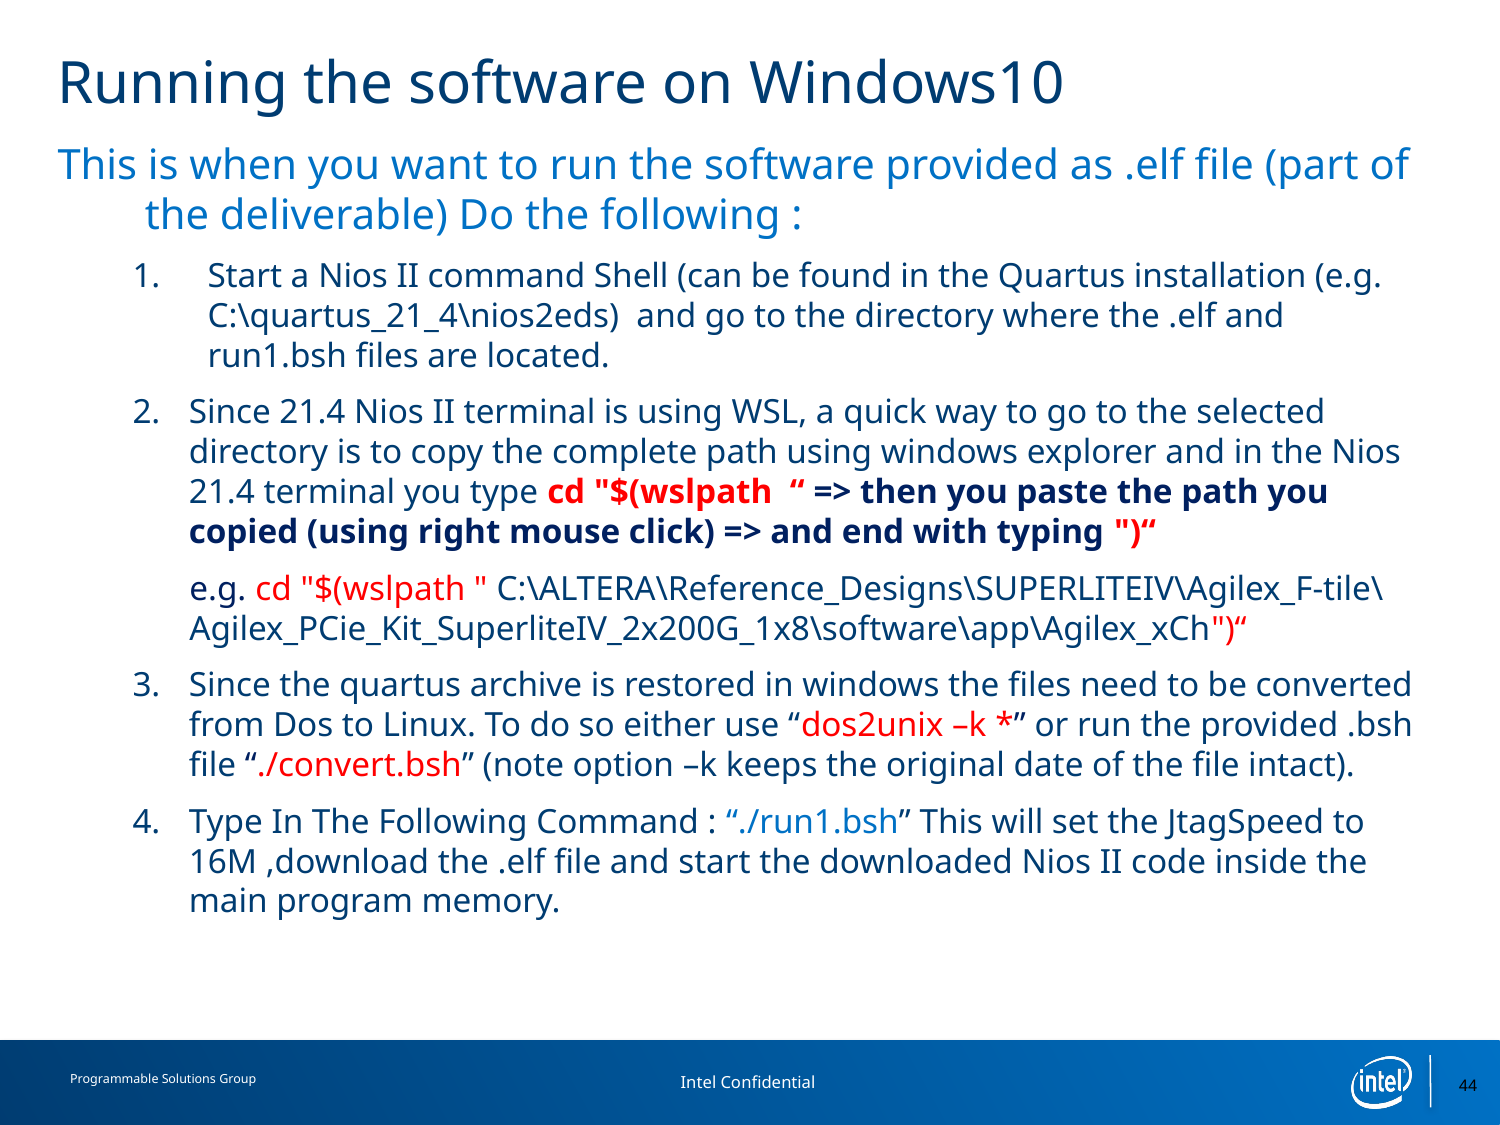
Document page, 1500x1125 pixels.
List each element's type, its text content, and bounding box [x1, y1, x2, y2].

title Running the software on Windows10 [57, 44, 1425, 137]
slide_number 44 [1127, 1055, 1478, 1116]
list This is when you want to run the software provided as .elf file (part of the deliverable) Do the following : Start a Nios II command Shell (can be found in the Quartus installation (e.g. C:\quartus_21_4\nios2eds) and go to the directory where the .elf and run1.bsh files are located. Since 21.4 Nios II terminal is using WSL, a quick way to go to the selected directory is to copy the complete path using windows explorer and in the Nios 21.4 terminal you type cd "$(wslpath “ => then you paste the path you copied (using right mouse click) => and end with typing ")“ e.g. cd "$(wslpath " C:\ALTERA\Reference_Designs\SUPERLITEIV\Agilex_F-tile\Agilex_PCie_Kit_SuperliteIV_2x200G_1x8\software\app\Agilex_xCh")“ Since the quartus archive is restored in windows the files need to be converted from Dos to Linux. To do so either use “dos2unix –k *” or run the provided .bsh file “./convert.bsh” (note option –k keeps the original date of the file intact). Type In The Following Command : “./run1.bsh” This will set the JtagSpeed to 16M ,download the .elf file and start the downloaded Nios II code inside the main program memory. [57, 137, 1425, 906]
